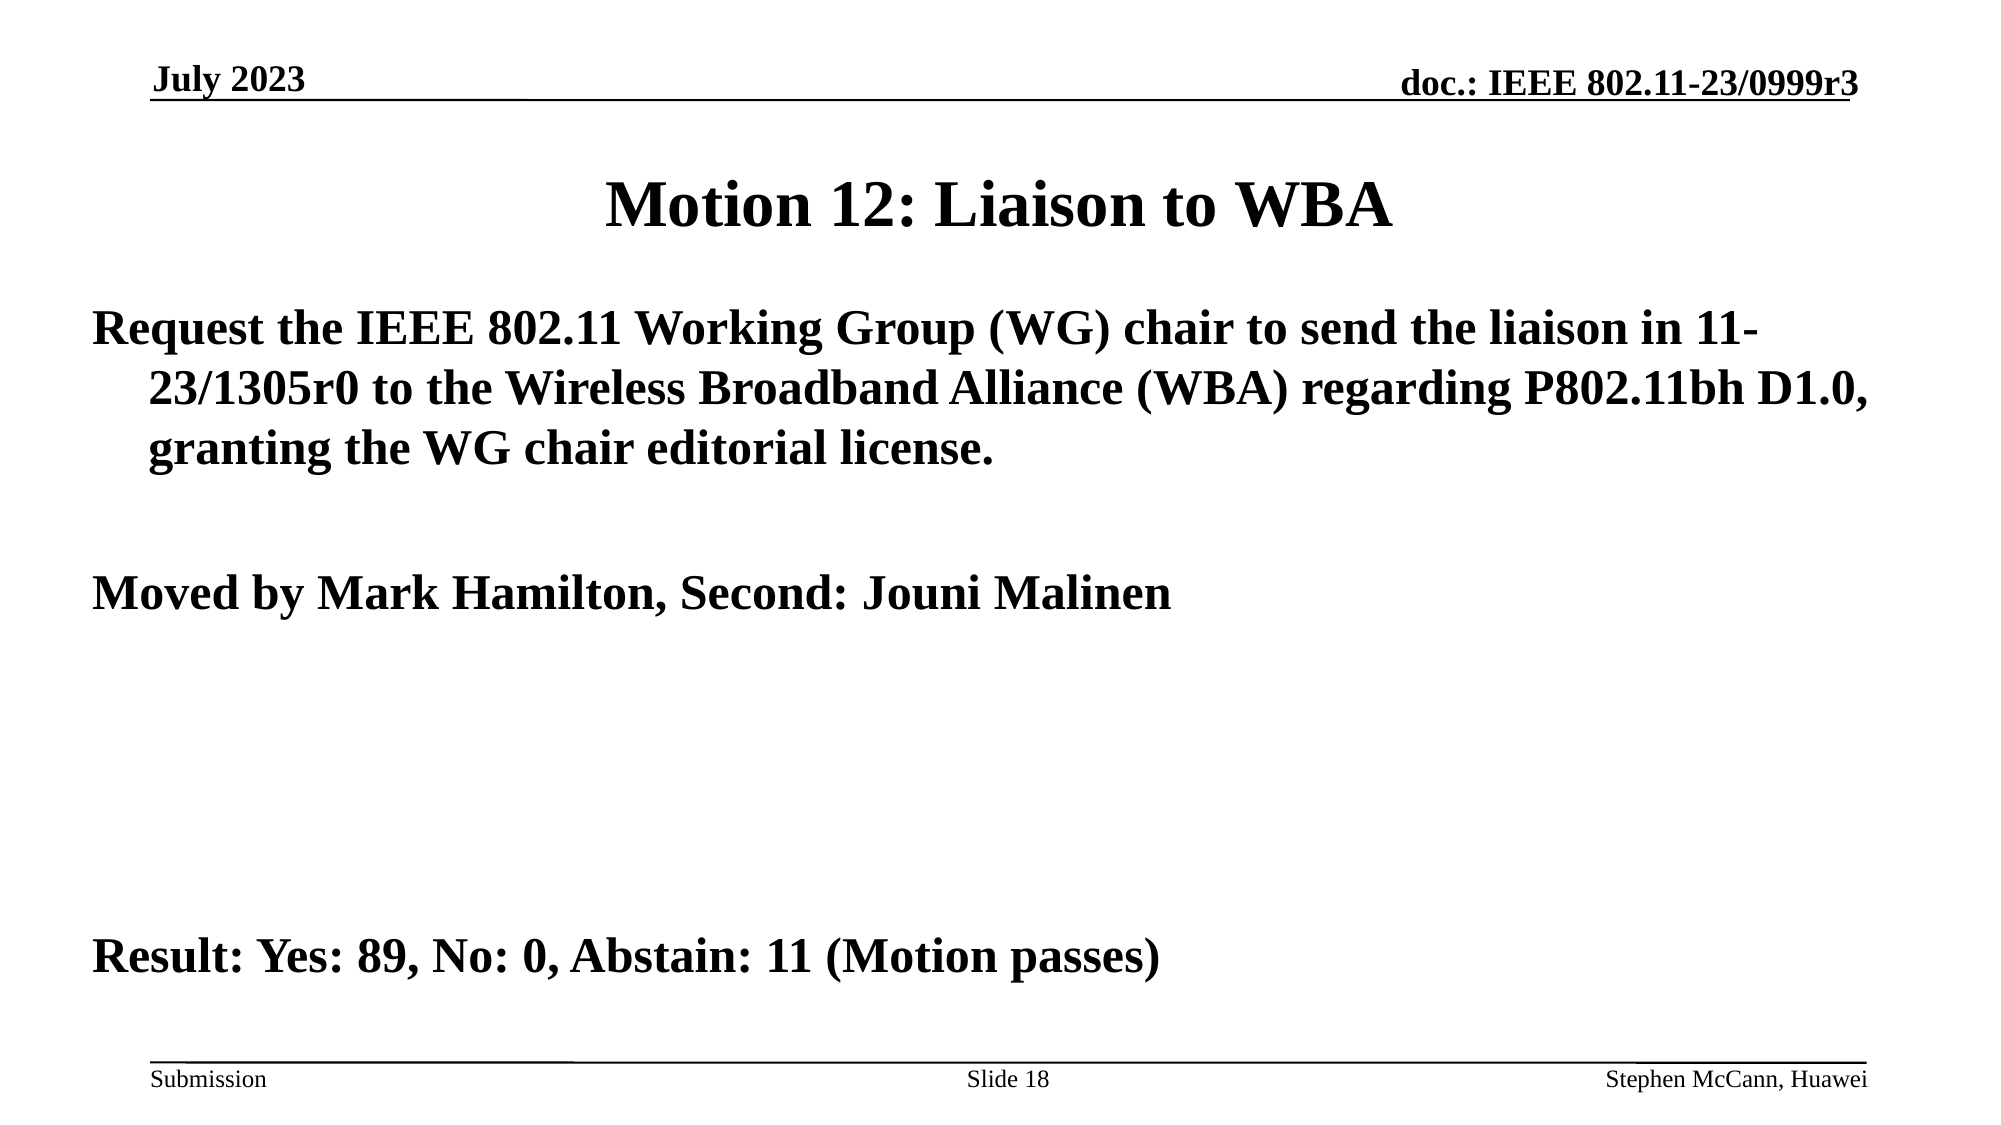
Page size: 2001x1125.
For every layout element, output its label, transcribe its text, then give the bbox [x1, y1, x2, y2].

title Motion 12: Liaison to WBA [149, 112, 1850, 286]
footer Stephen McCann, Huawei [1171, 1061, 1869, 1093]
slide_number Slide 18 [950, 1061, 1067, 1123]
list Request the IEEE 802.11 Working Group (WG) chair to send the liaison in 11-23/1305r0 to the Wireless Broadband Alliance (WBA) regarding P802.11bh D1.0, granting the WG chair editorial license. Moved by Mark Hamilton, Second: Jouni Malinen Result: Yes: 89, No: 0, Abstain: 11 (Motion passes) [76, 286, 1940, 1051]
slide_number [152, 54, 563, 100]
